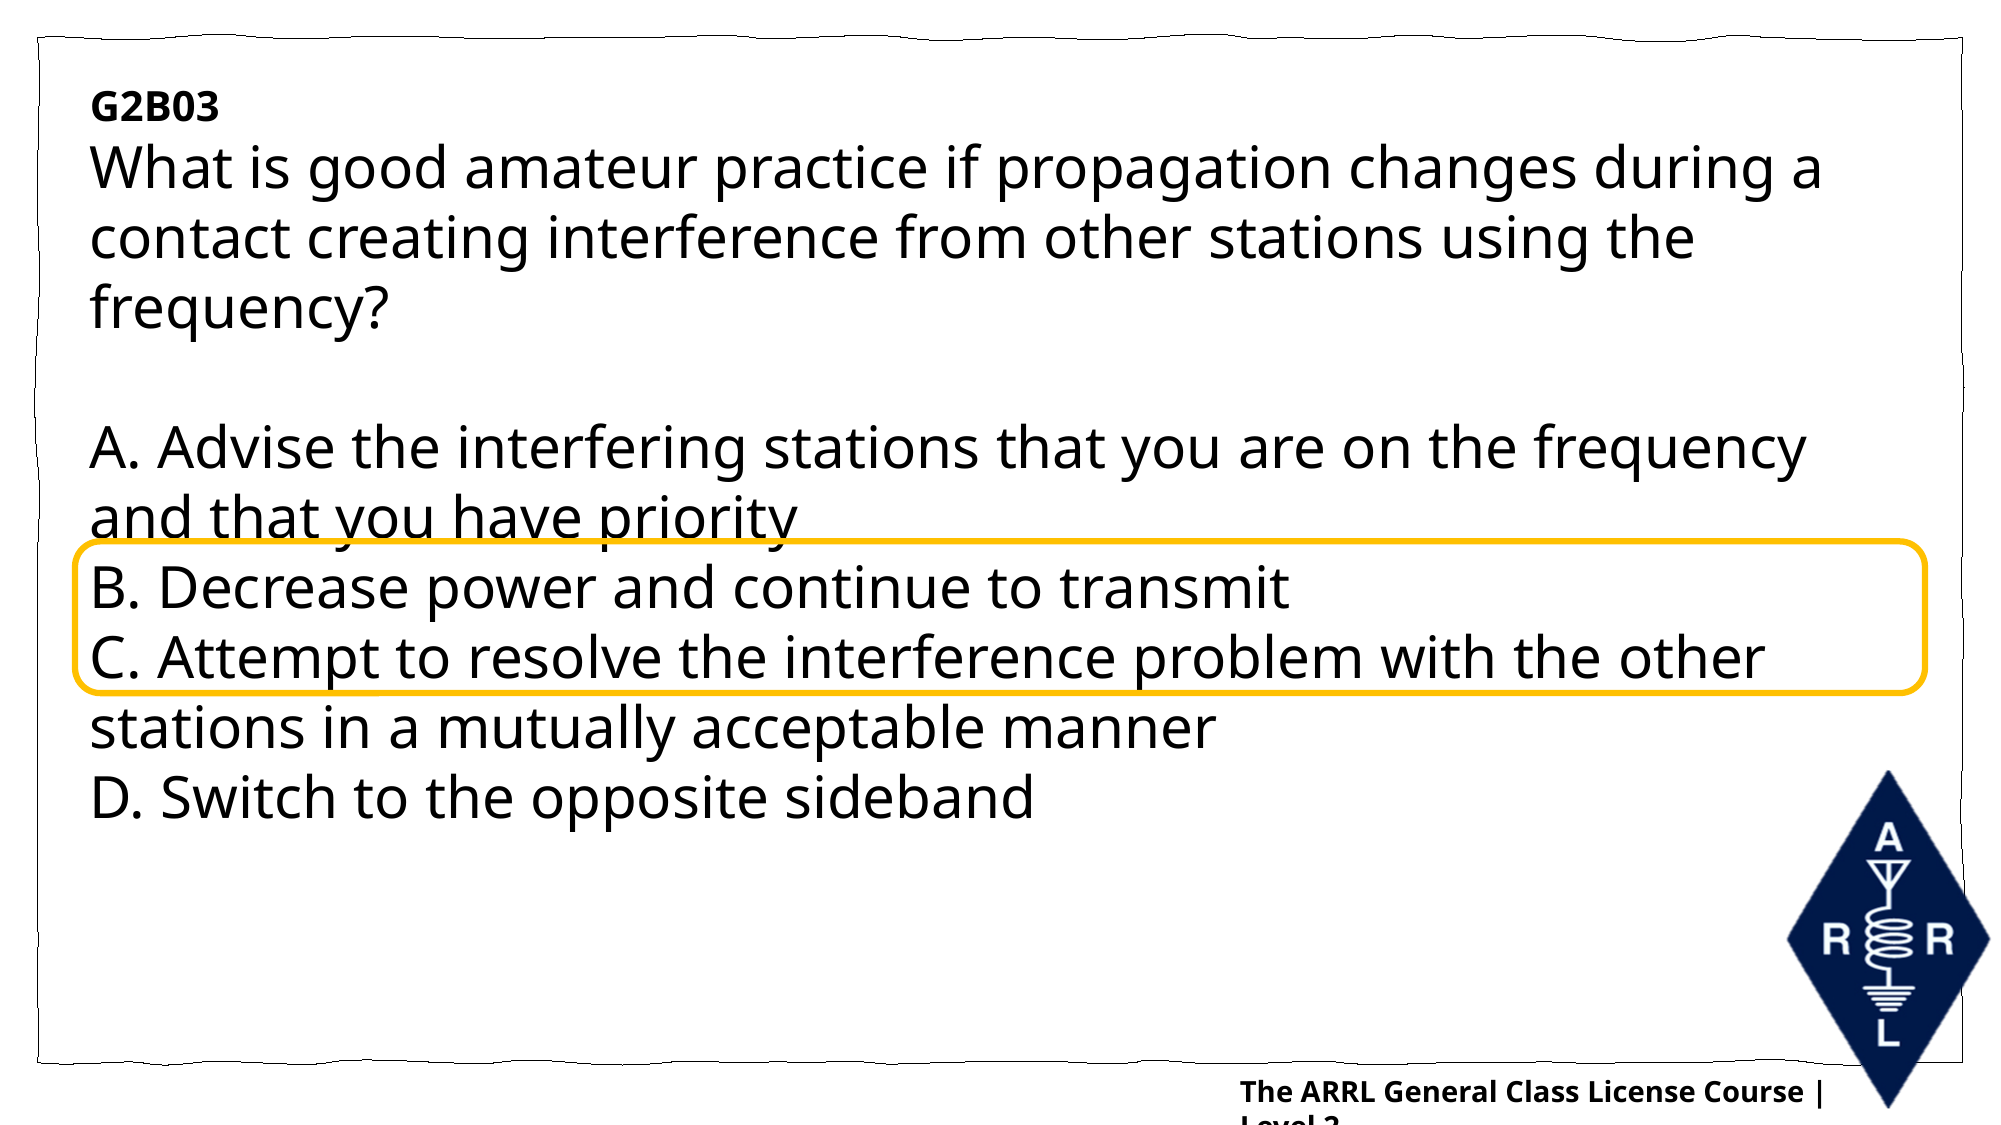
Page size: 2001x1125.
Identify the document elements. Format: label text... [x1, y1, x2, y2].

text_box [73, 540, 1927, 695]
picture [1773, 752, 1999, 1125]
text_box G2B03 What is good amateur practice if propagation changes during a contact creating interference from other stations using the frequency? A. Advise the interfering stations that you are on the frequency and that you have priority B. Decrease power and continue to transmit C. Attempt to resolve the interference problem with the other stations in a mutually acceptable manner D. Switch to the opposite sideband [75, 72, 1850, 556]
text_box G2B03 What is good amateur practice if propagation changes during a contact creating interference from other stations using the frequency? A. Advise the interfering stations that you are on the frequency and that you have priority B. Decrease power and continue to transmit C. Attempt to resolve the interference problem with the other stations in a mutually acceptable manner D. Switch to the opposite sideband [75, 679, 1850, 838]
